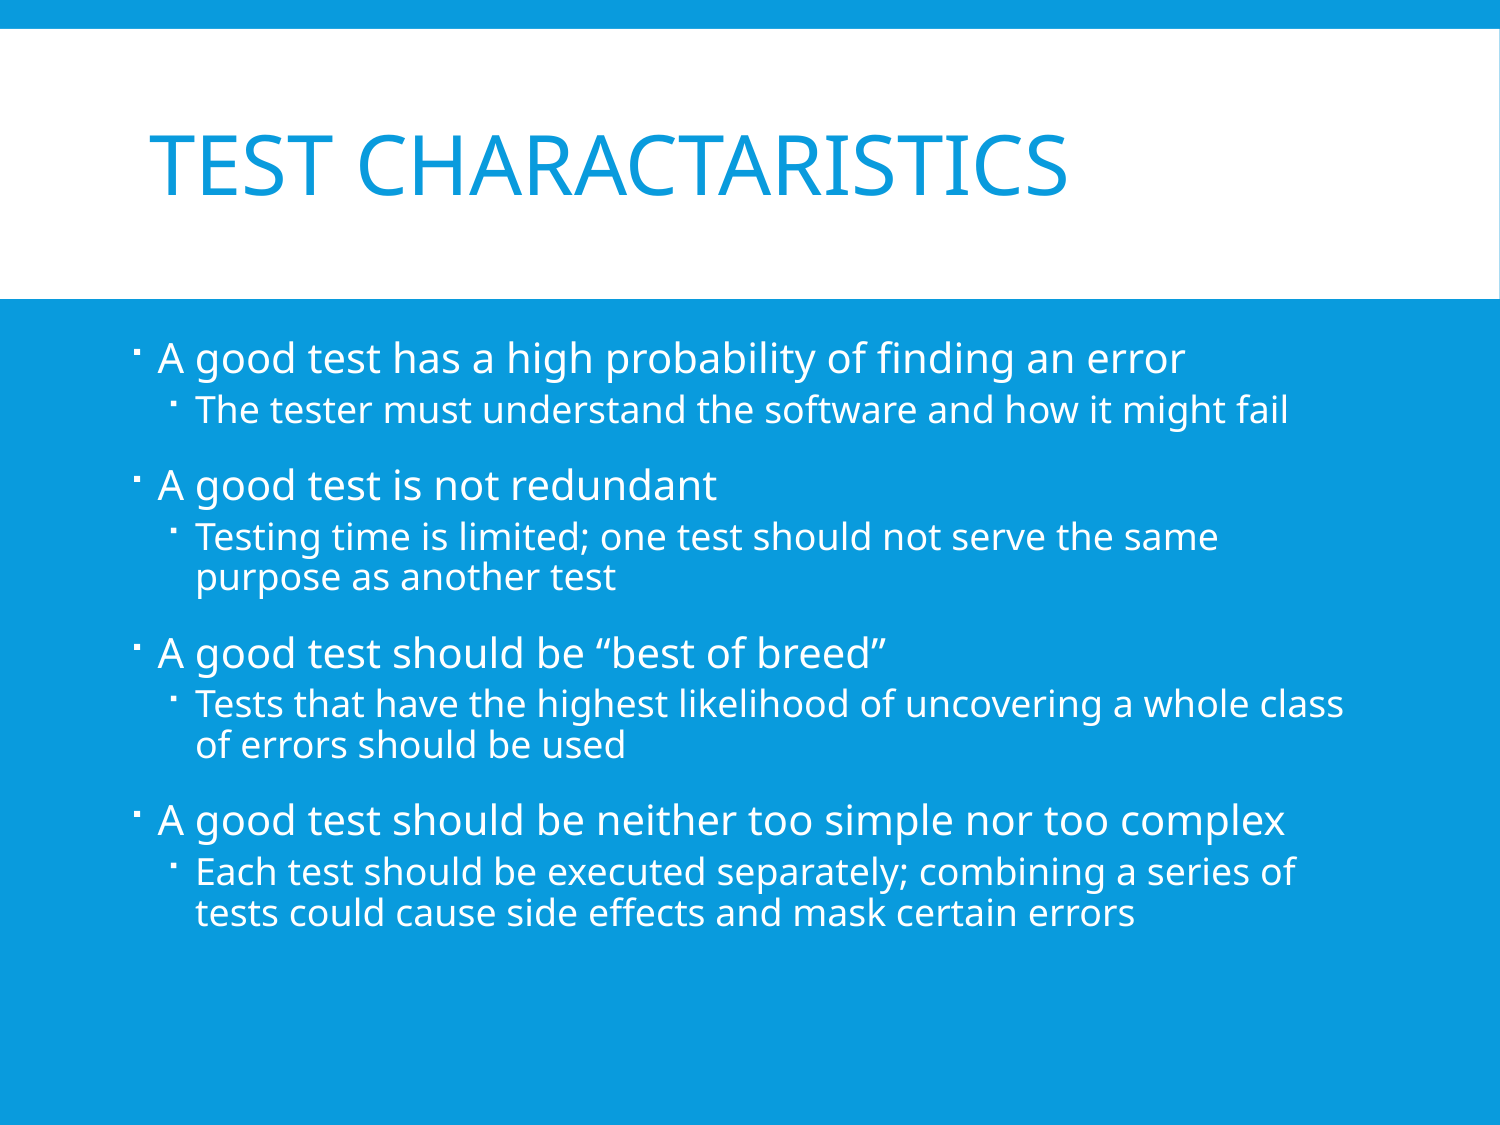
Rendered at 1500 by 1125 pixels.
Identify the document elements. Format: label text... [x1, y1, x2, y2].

title Test Charactaristics [112, 46, 1388, 294]
list A good test has a high probability of finding an error The tester must understand the software and how it might fail A good test is not redundant Testing time is limited; one test should not serve the same purpose as another test A good test should be “best of breed” Tests that have the highest likelihood of uncovering a whole class of errors should be used A good test should be neither too simple nor too complex Each test should be executed separately; combining a series of tests could cause side effects and mask certain errors [112, 329, 1388, 1021]
